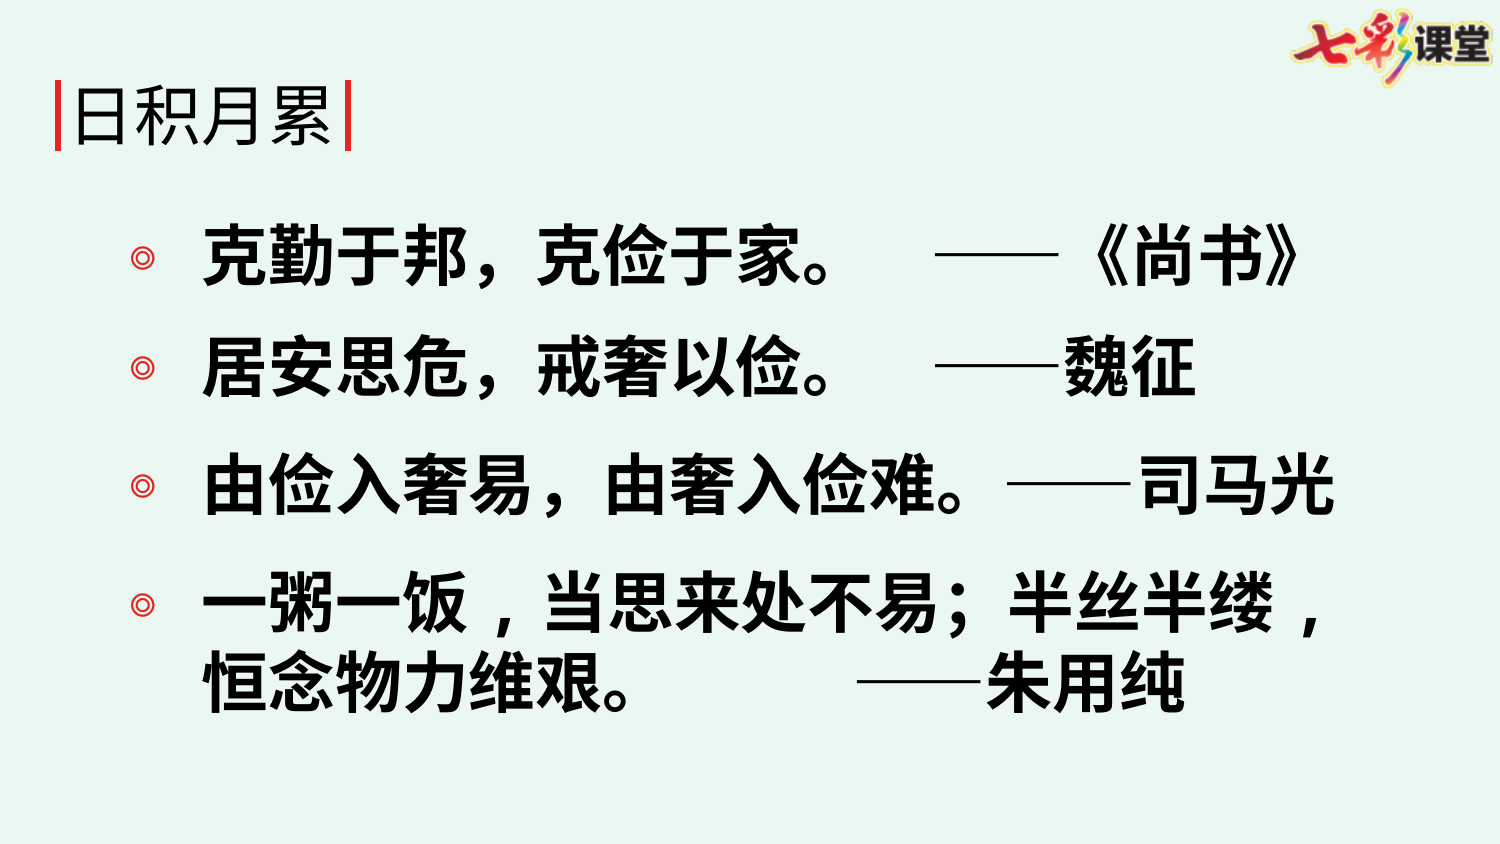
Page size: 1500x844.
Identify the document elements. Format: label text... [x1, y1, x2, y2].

text_box 一粥一饭,当思来处不易；半丝半缕,恒念物力维艰。 ——朱用纯 [112, 553, 1376, 728]
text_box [52, 65, 361, 163]
text_box 居安思危，戒奢以俭。 ——魏征 [112, 316, 1317, 412]
text_box 由俭入奢易，由奢入俭难。——司马光 [112, 435, 1471, 530]
text_box 克勤于邦，克俭于家。 ——《尚书》 [112, 206, 1412, 302]
picture [1289, 8, 1495, 89]
